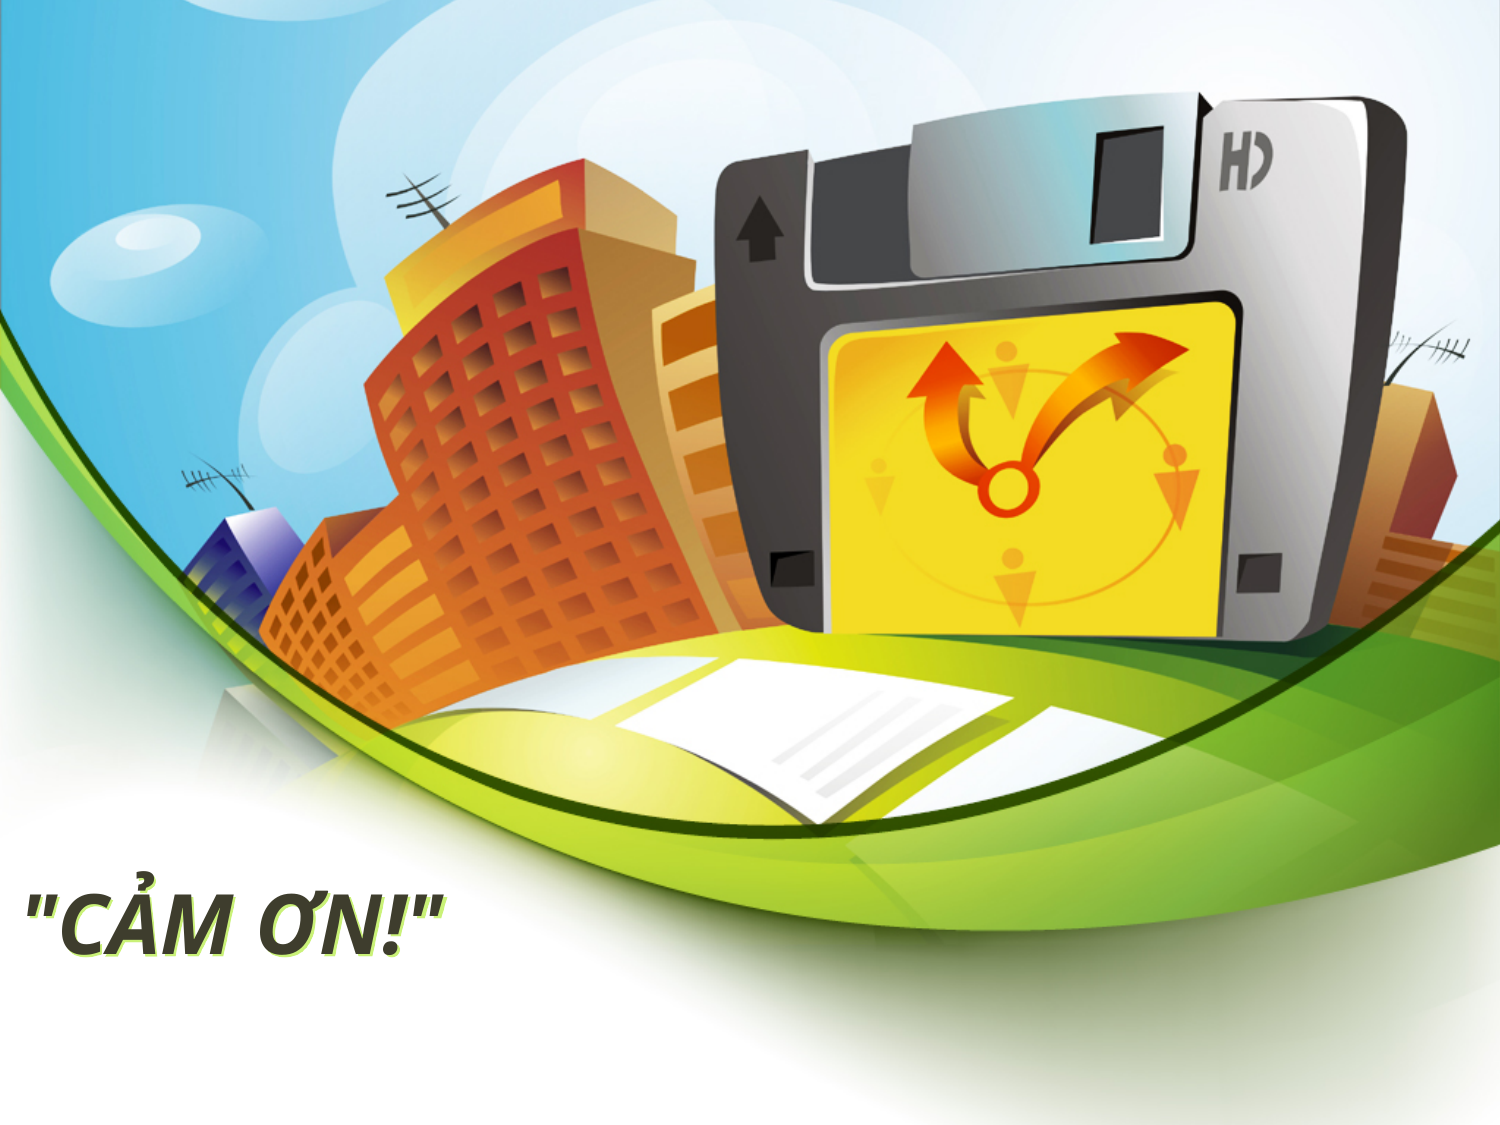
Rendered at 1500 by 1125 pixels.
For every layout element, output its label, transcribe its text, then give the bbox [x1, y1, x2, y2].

picture [0, 0, 1500, 1125]
title "CẢM ƠN!" [4, 852, 703, 990]
